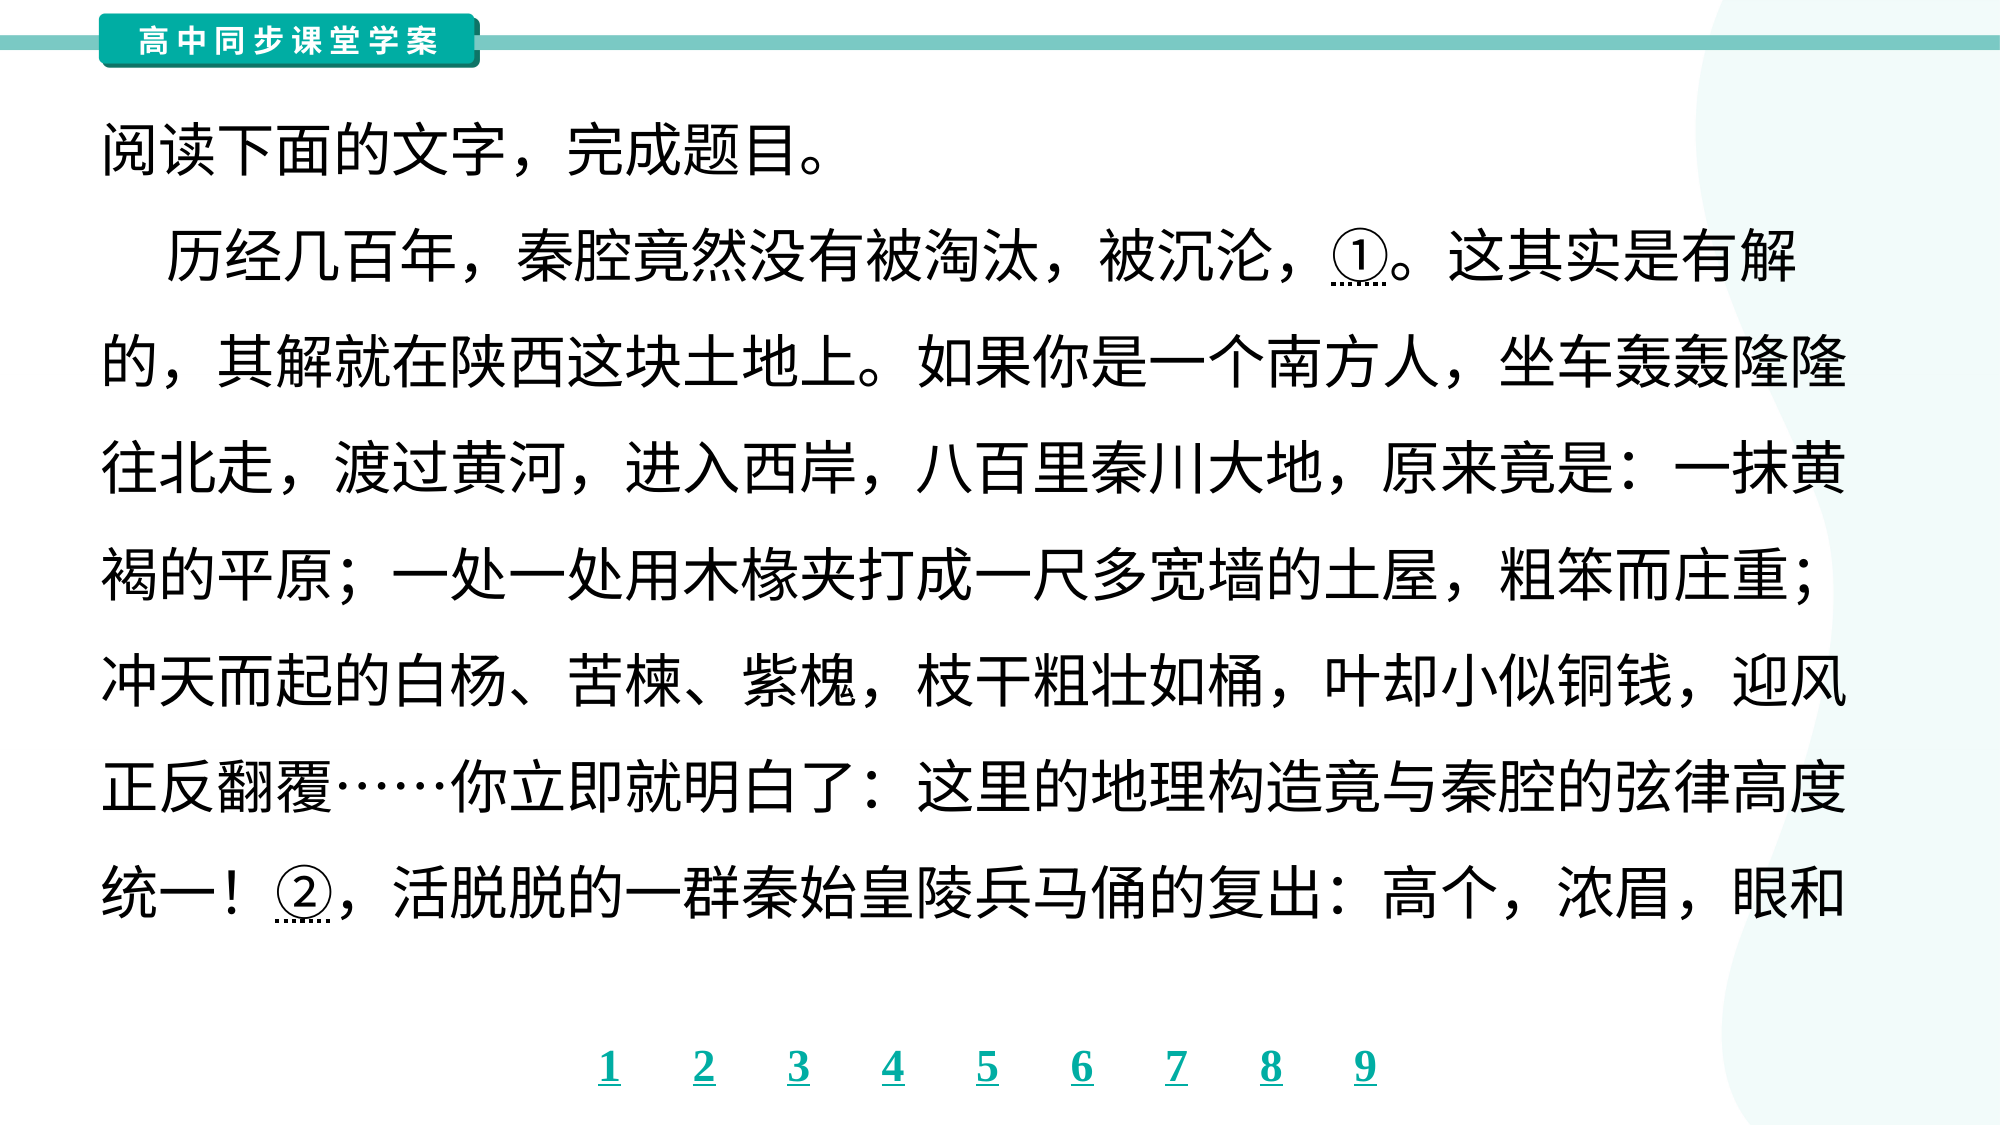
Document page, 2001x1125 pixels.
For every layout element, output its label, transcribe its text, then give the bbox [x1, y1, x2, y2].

text_box 阅读下面的文字，完成题目。 历经几百年，秦腔竟然没有被淘汰，被沉沦，①。这其实是有解 的，其解就在陕西这块土地上。如果你是一个南方人，坐车轰轰隆隆 往北走，渡过黄河，进入西岸，八百里秦川大地，原来竟是：一抹黄 褐的平原；一处一处用木椽夹打成一尺多宽墙的土屋，粗笨而庄重； 冲天而起的白杨、苦楝、紫槐，枝干粗壮如桶，叶却小似铜钱，迎风 正反翻覆……你立即就明白了：这里的地理构造竟与秦腔的弦律高度 统一！②，活脱脱的一群秦始皇陵兵马俑的复出：高个，浓眉，眼和 [100, 76, 1899, 927]
picture [0, 0, 2000, 1125]
